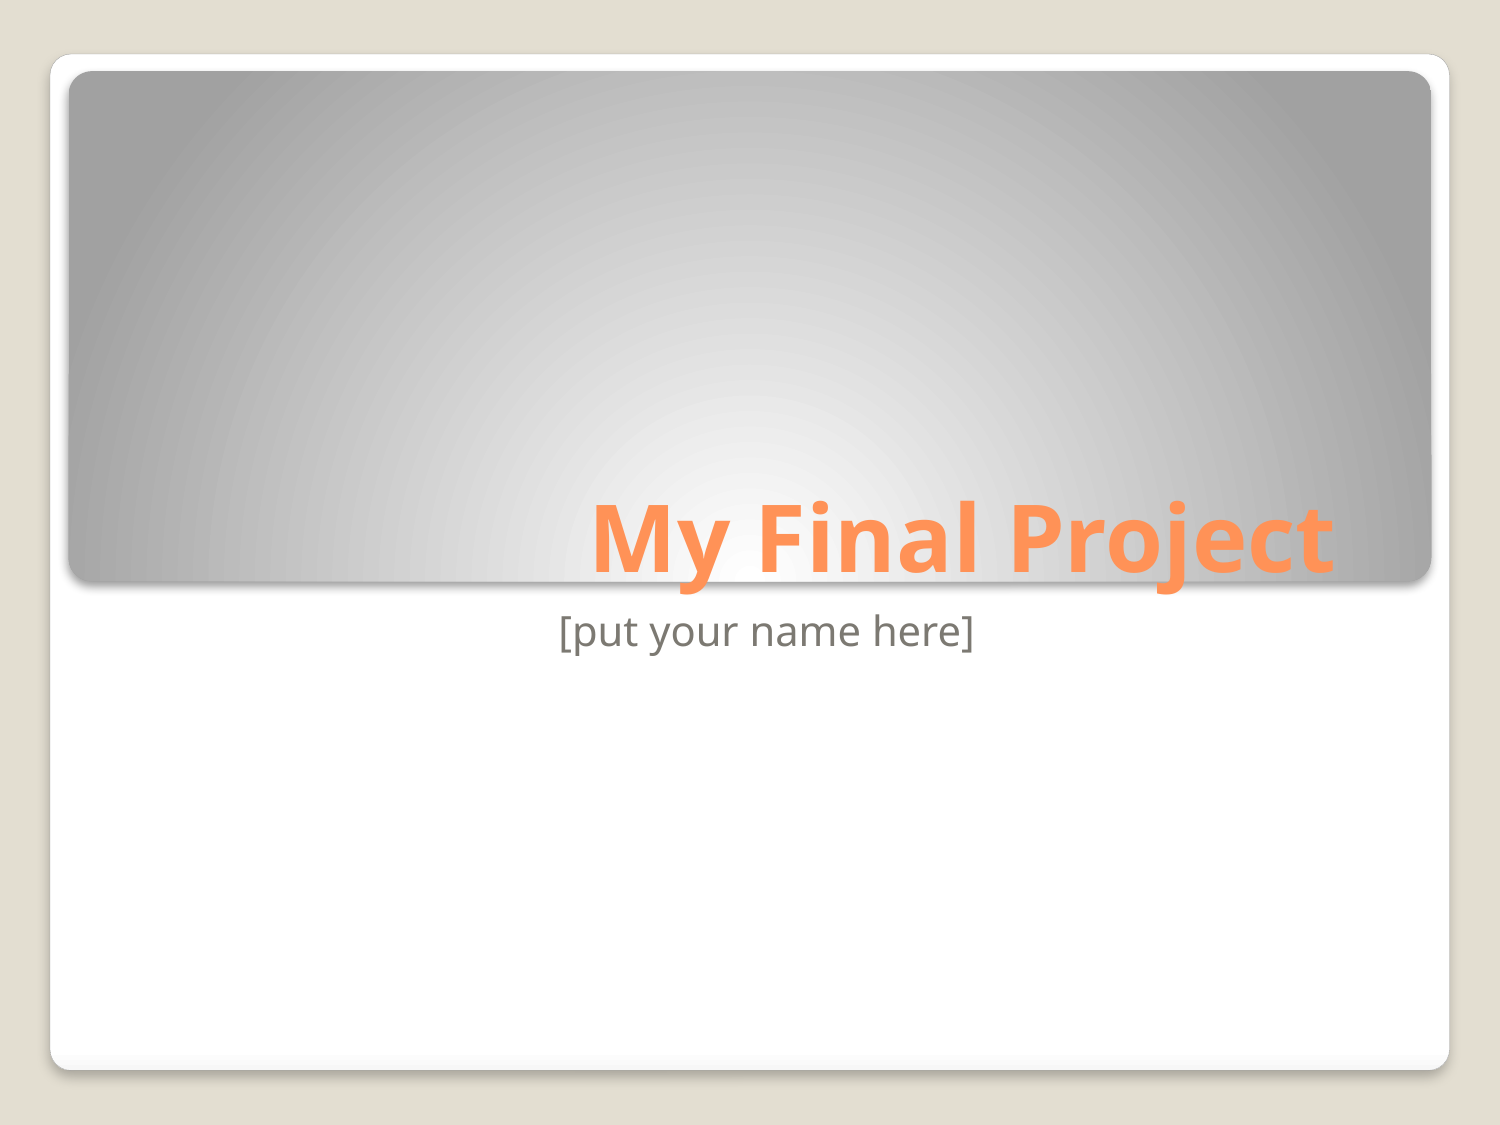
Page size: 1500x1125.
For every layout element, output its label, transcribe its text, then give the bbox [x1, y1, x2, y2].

title My Final Project [118, 298, 1394, 599]
subtitle [put your name here] [118, 604, 1394, 755]
